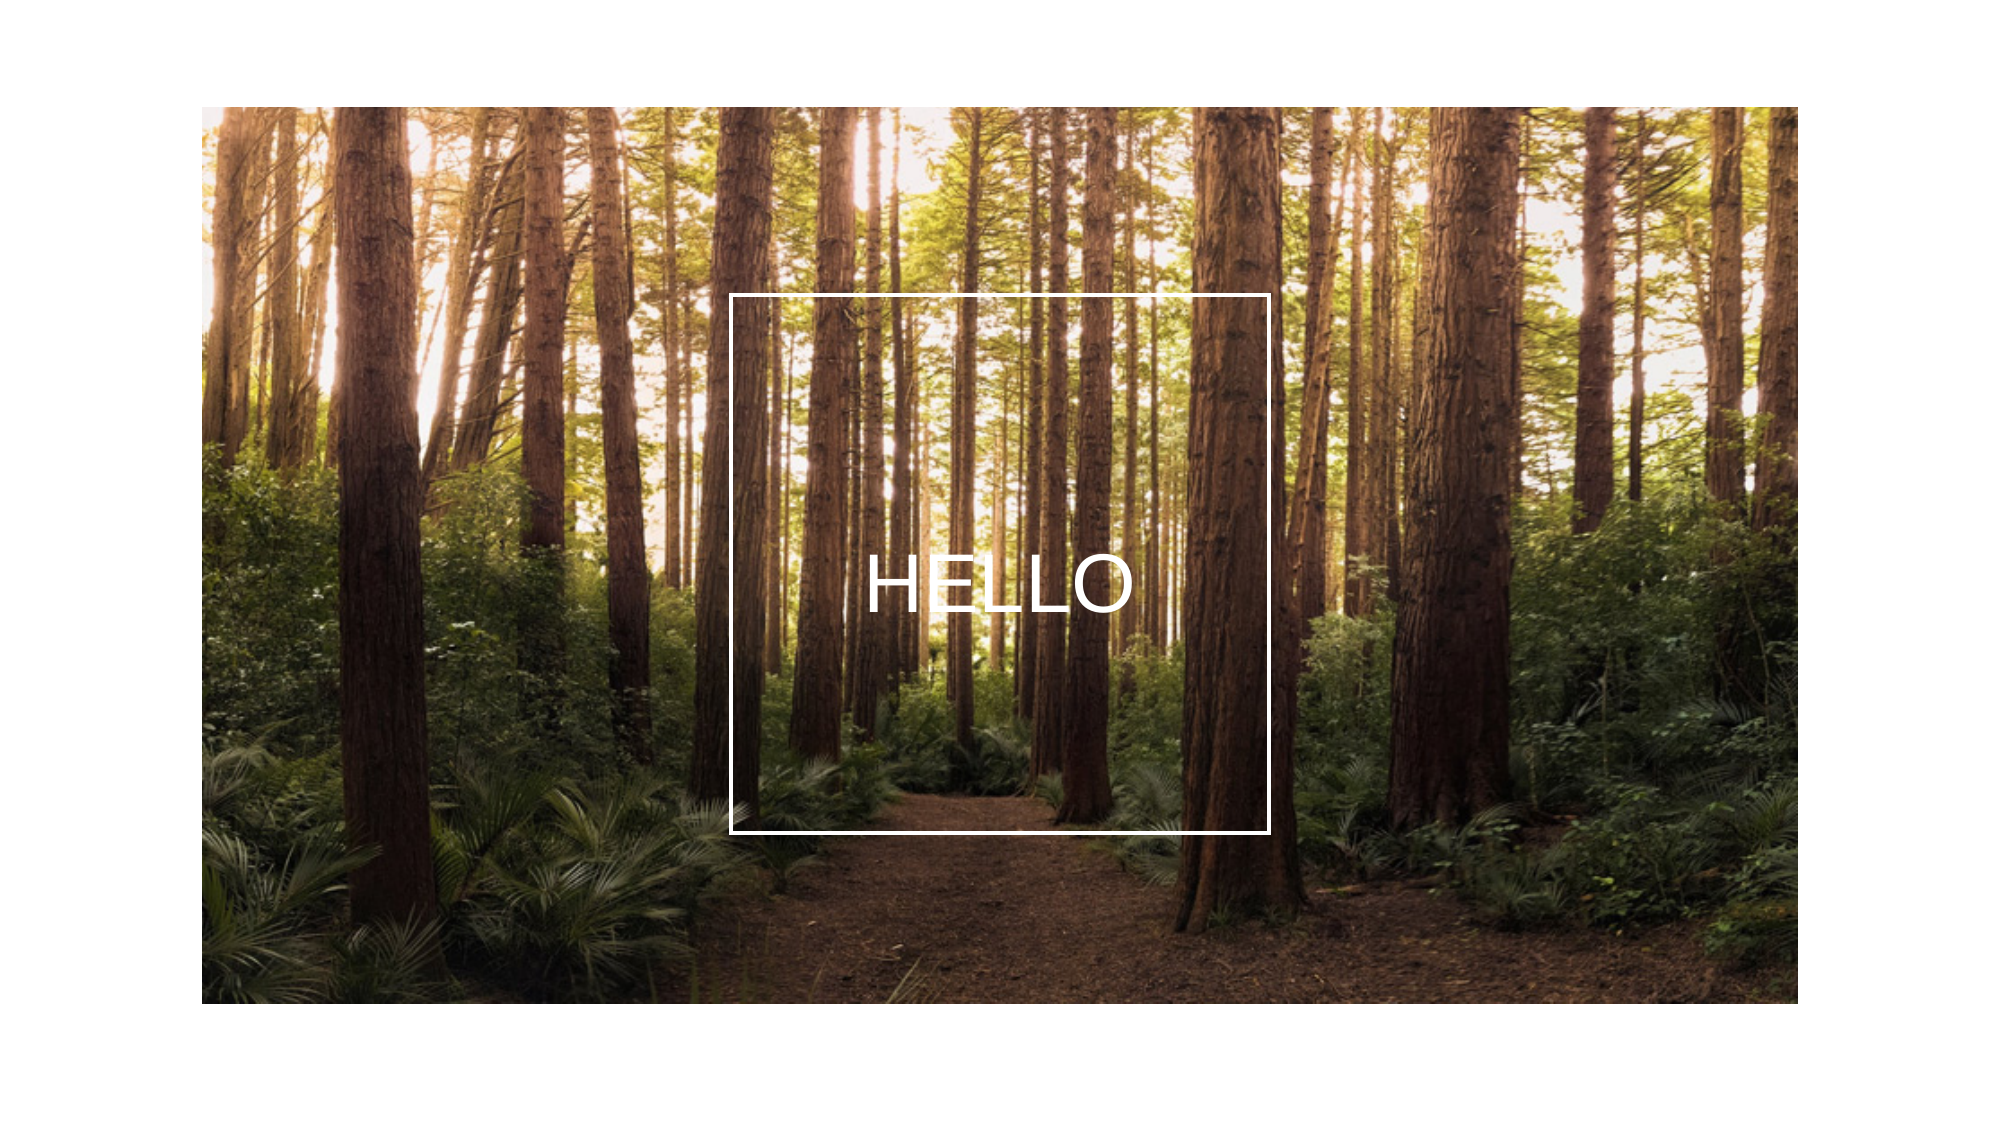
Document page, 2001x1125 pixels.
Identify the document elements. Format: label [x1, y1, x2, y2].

picture [202, 107, 1798, 1005]
